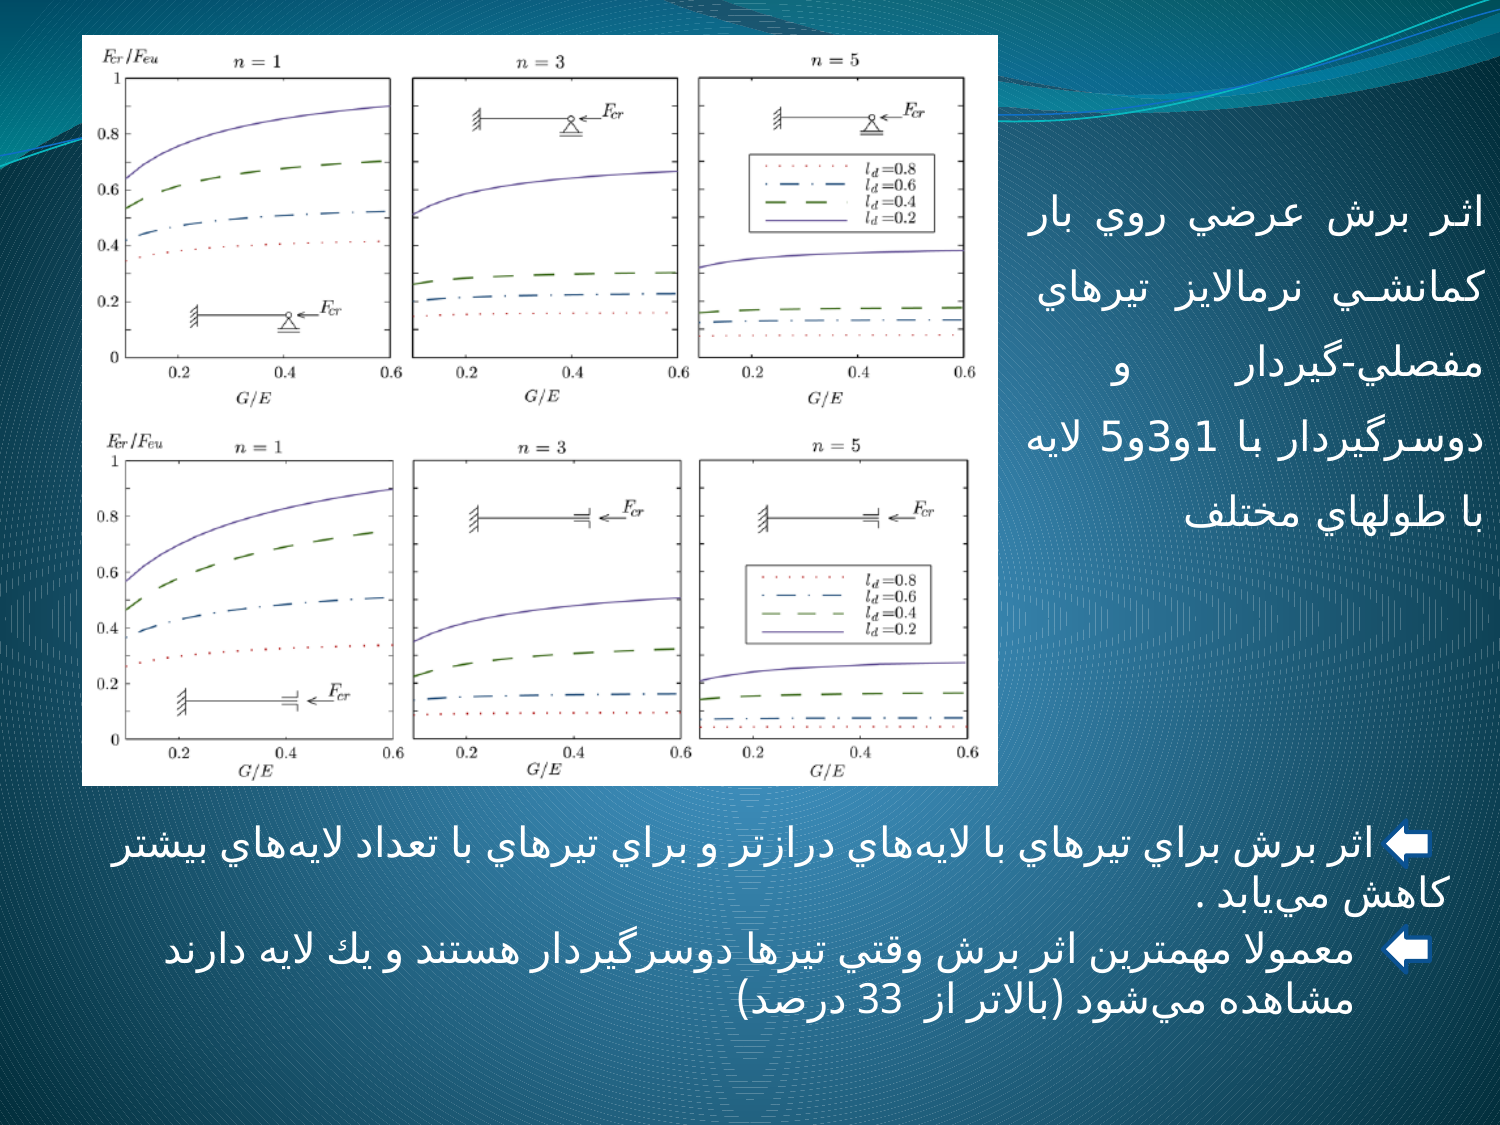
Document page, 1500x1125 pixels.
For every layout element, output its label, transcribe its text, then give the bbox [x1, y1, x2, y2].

text_box معمولا مهمترين اثر برش وقتي تيرها دوسرگيردار هستند و يك لايه دارند مشاهده مي‌شود (بالاتر از 33 درصد) [46, 913, 1372, 1029]
picture [81, 34, 998, 786]
text_box اثر برش براي تيرهاي با لايه‌هاي درازتر و براي تيرهاي با تعداد لايه‌هاي بيشتر كاهش مي‌يابد . [81, 808, 1465, 969]
text_box اثر برش عرضي روي بار کمانشي نرمالايز تيرهاي مفصلي-گيردار و دوسرگيردار با 1و3و5 لايه با طولهاي مختلف [1007, 152, 1500, 622]
text_box [1380, 923, 1432, 975]
text_box [1380, 818, 1432, 870]
